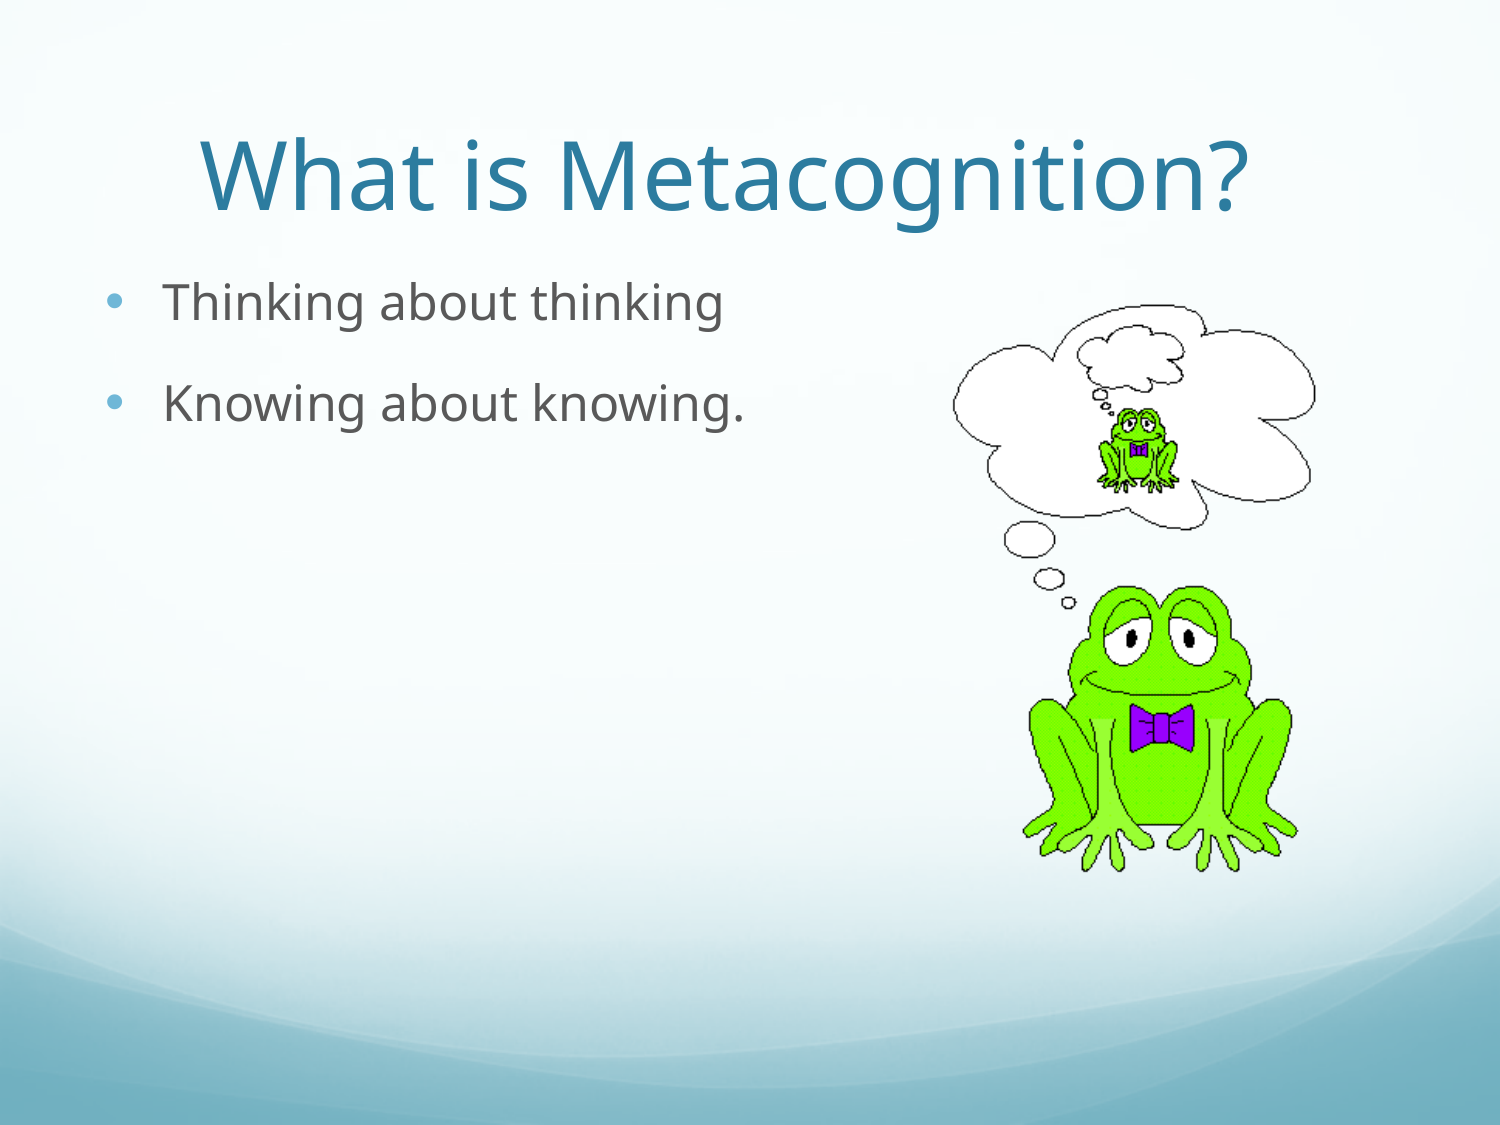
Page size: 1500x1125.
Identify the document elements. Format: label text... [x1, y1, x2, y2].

list Thinking about thinking Knowing about knowing. [90, 262, 1410, 975]
picture [924, 274, 1346, 901]
title What is Metacognition? [90, 17, 1410, 237]
